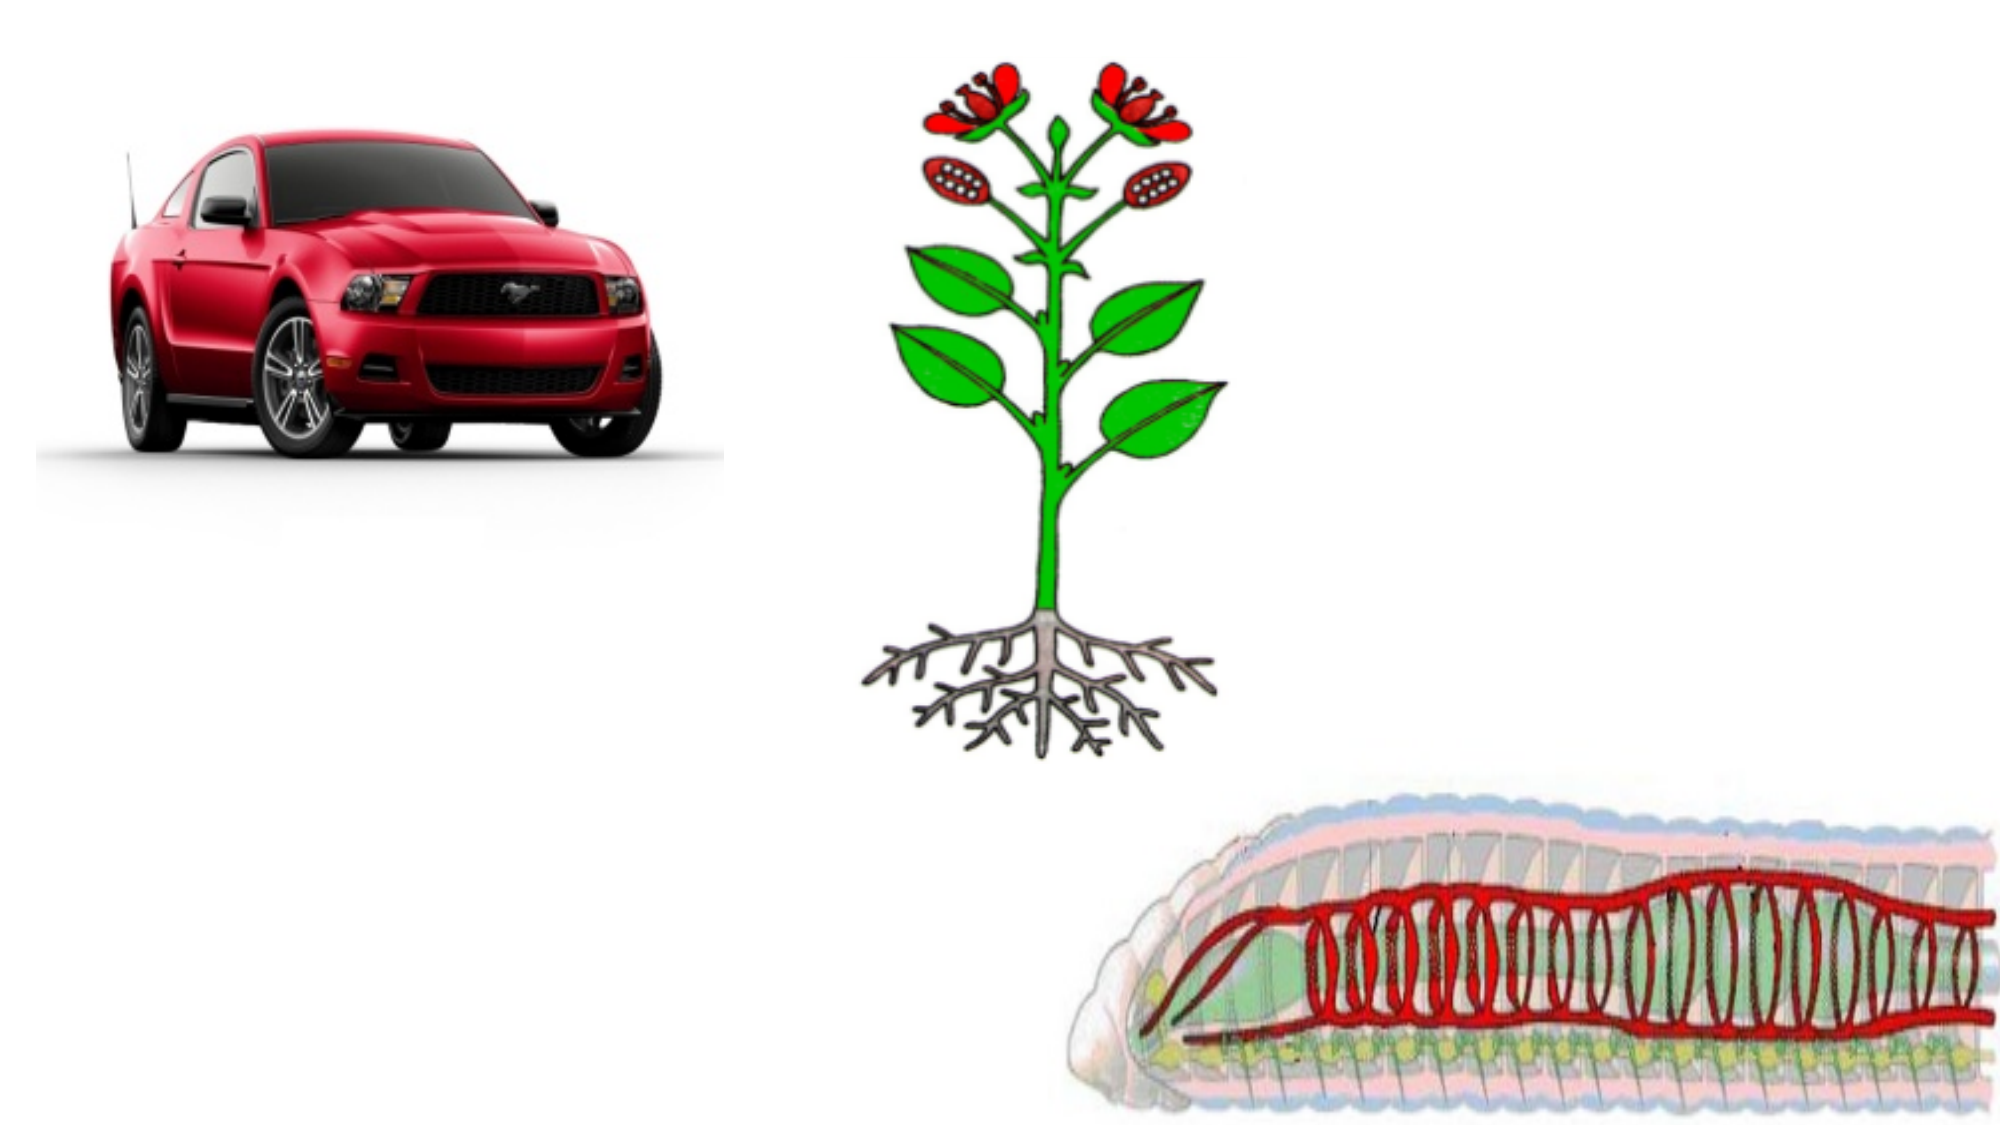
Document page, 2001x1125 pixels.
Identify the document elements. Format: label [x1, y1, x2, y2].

picture [35, 18, 724, 579]
picture [843, 56, 2000, 1125]
